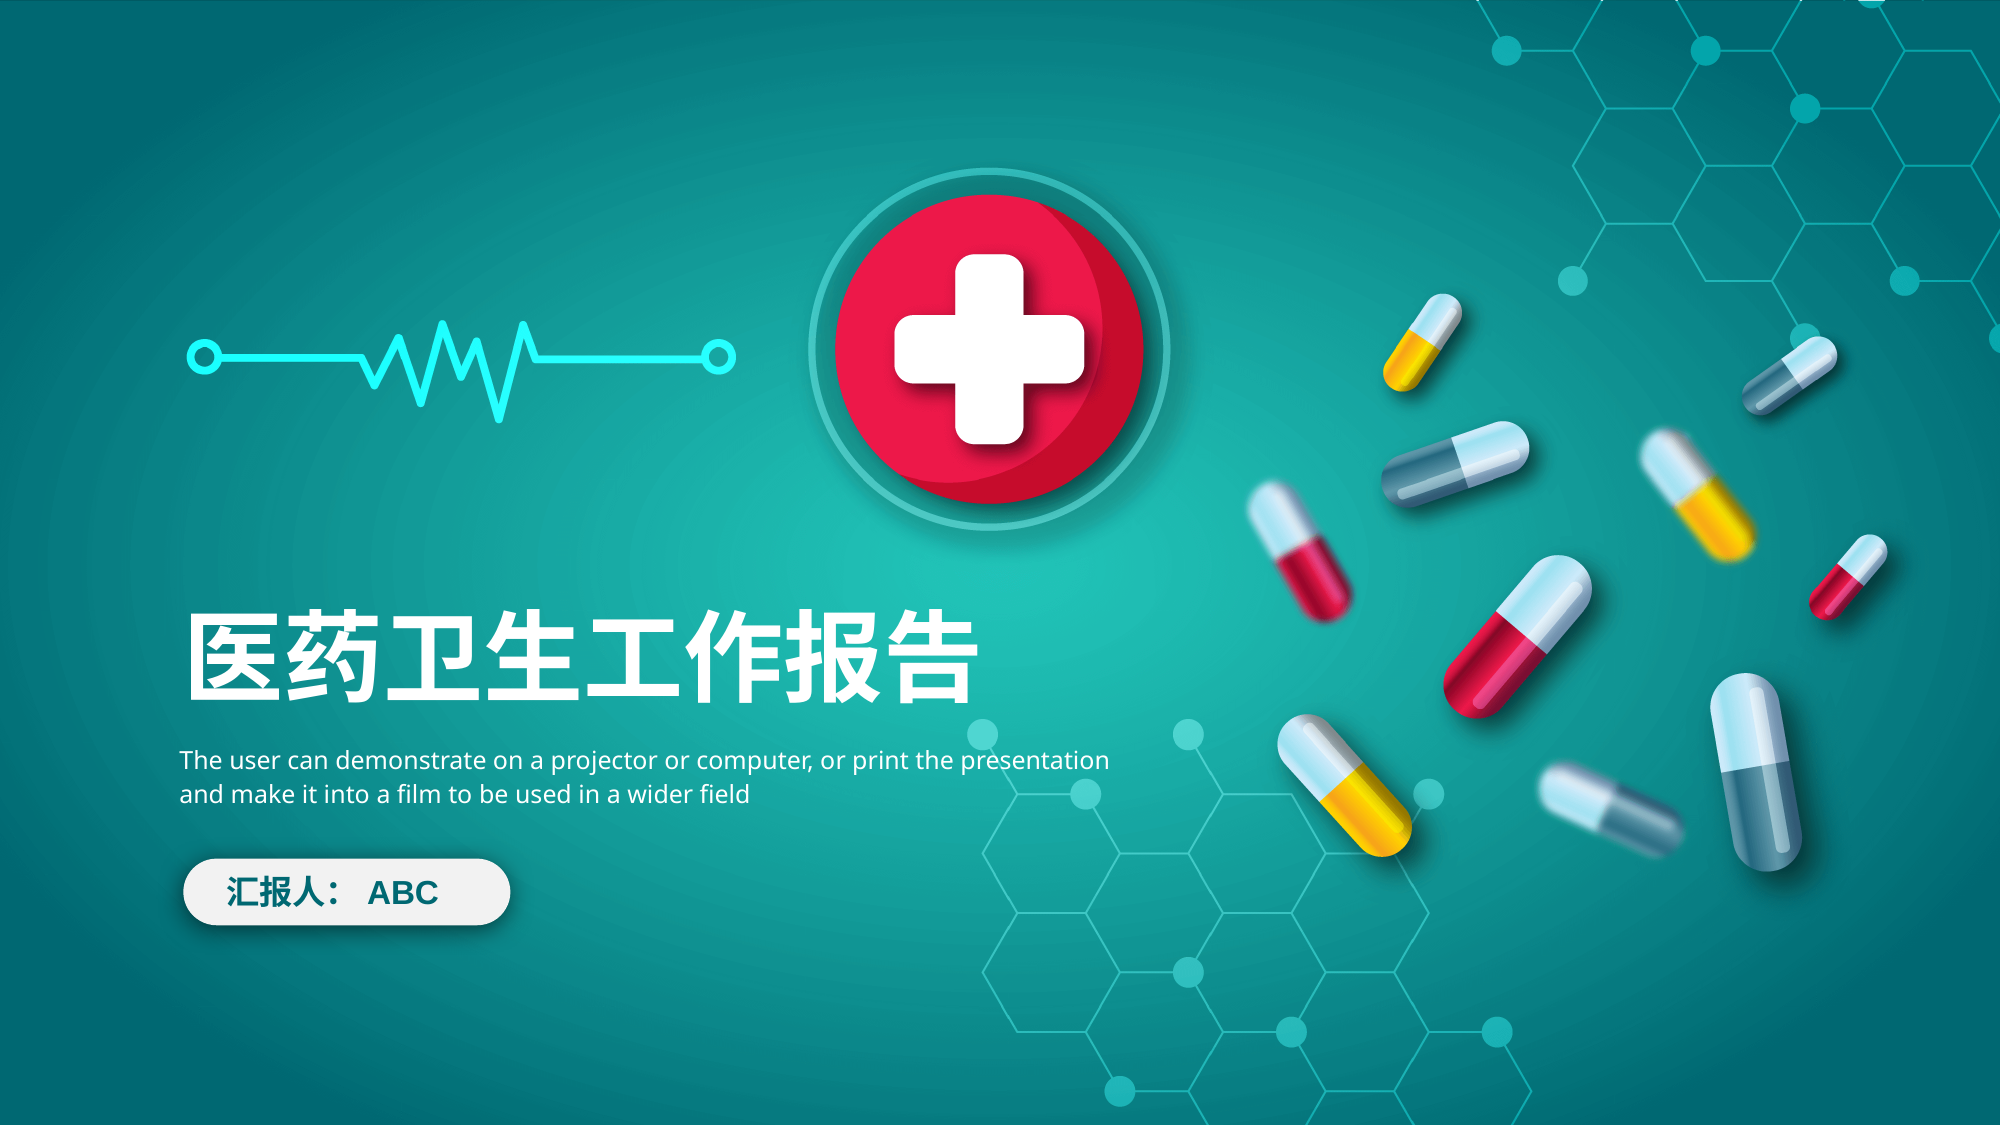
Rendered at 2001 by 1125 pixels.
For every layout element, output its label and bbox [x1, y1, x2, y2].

picture [0, 0, 2000, 1125]
text_box [183, 858, 511, 926]
